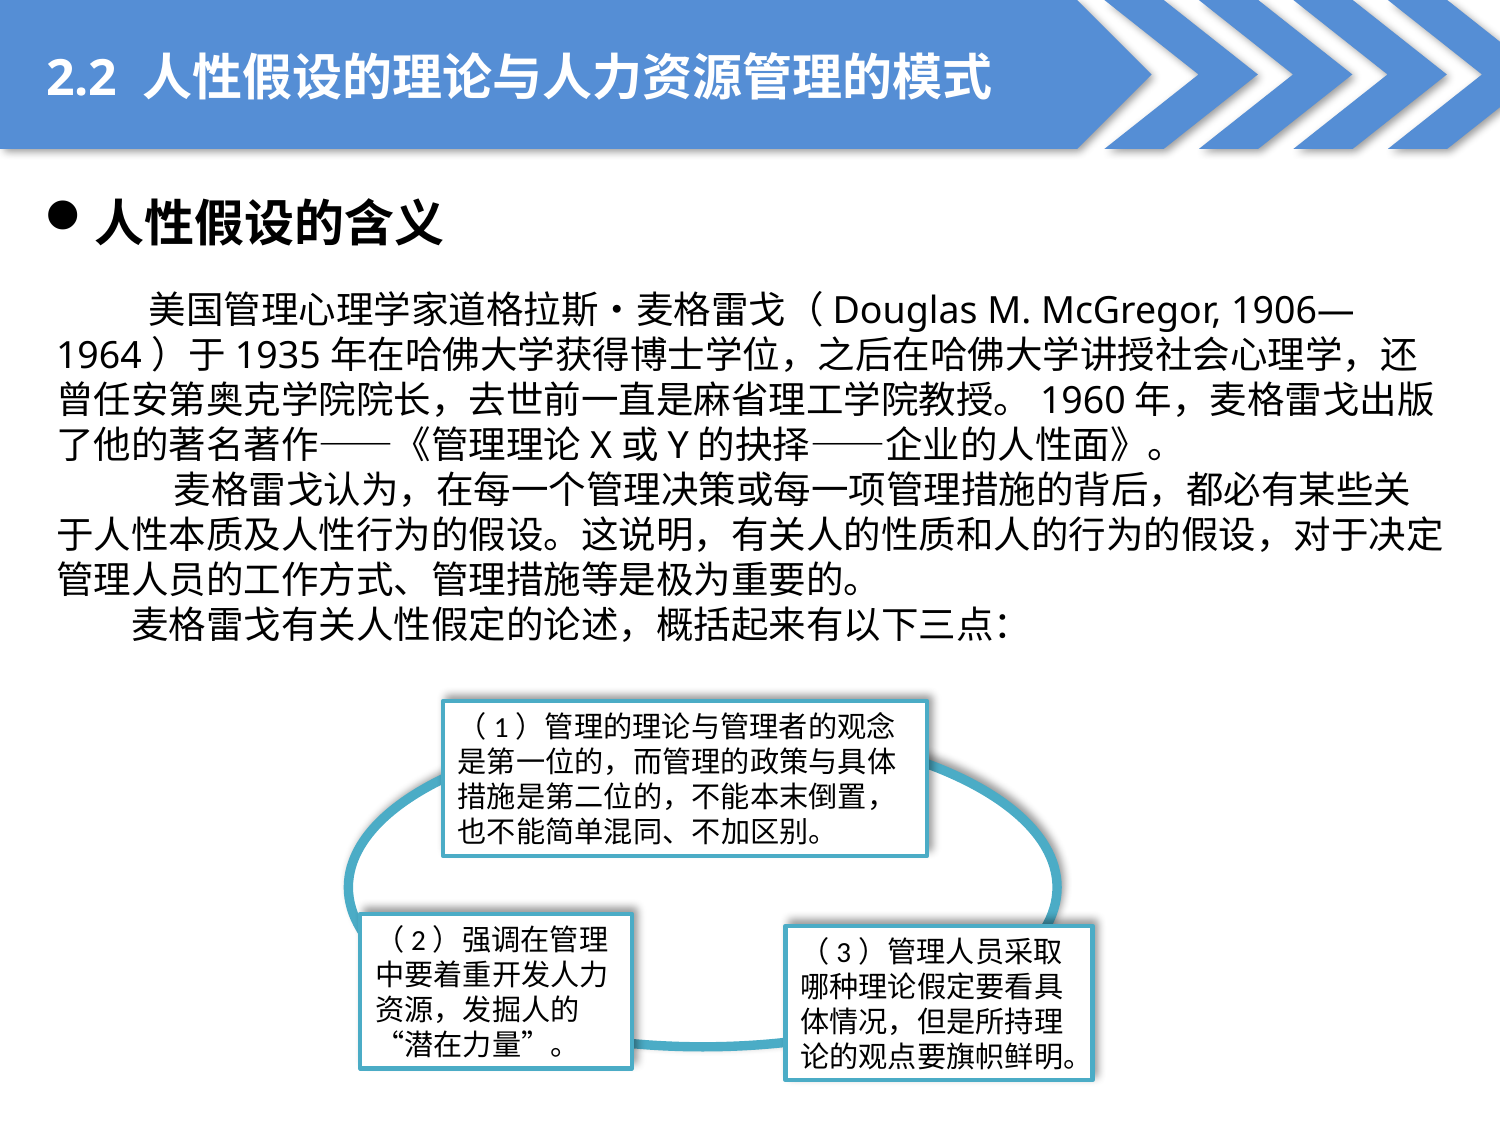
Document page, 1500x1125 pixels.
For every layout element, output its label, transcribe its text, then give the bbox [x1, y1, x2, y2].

text_box [346, 766, 1060, 1049]
text_box 美国管理心理学家道格拉斯•麦格雷戈（Douglas M. McGregor, 1906—1964）于1935年在哈佛大学获得博士学位，之后在哈佛大学讲授社会心理学，还曾任安第奥克学院院长，去世前一直是麻省理工学院教授。1960年，麦格雷戈出版了他的著名著作——《管理理论X或Y的抉择——企业的人性面》。 麦格雷戈认为，在每一个管理决策或每一项管理措施的背后，都必有某些关于人性本质及人性行为的假设。这说明，有关人的性质和人的行为的假设，对于决定管理人员的工作方式、管理措施等是极为重要的。 麦格雷戈有关人性假定的论述，概括起来有以下三点： [41, 278, 1459, 654]
text_box 2.2 人性假设的理论与人力资源管理的模式 [31, 37, 1008, 113]
text_box （2）强调在管理中要着重开发人力资源，发掘人的“潜在力量”。 [358, 912, 634, 1071]
text_box 人性假设的含义 [29, 184, 514, 260]
text_box （1）管理的理论与管理者的观念是第一位的，而管理的政策与具体措施是第二位的，不能本末倒置，也不能简单混同、不加区别。 [441, 699, 929, 858]
text_box （3）管理人员采取哪种理论假定要看具体情况，但是所持理论的观点要旗帜鲜明。 [783, 924, 1095, 1082]
